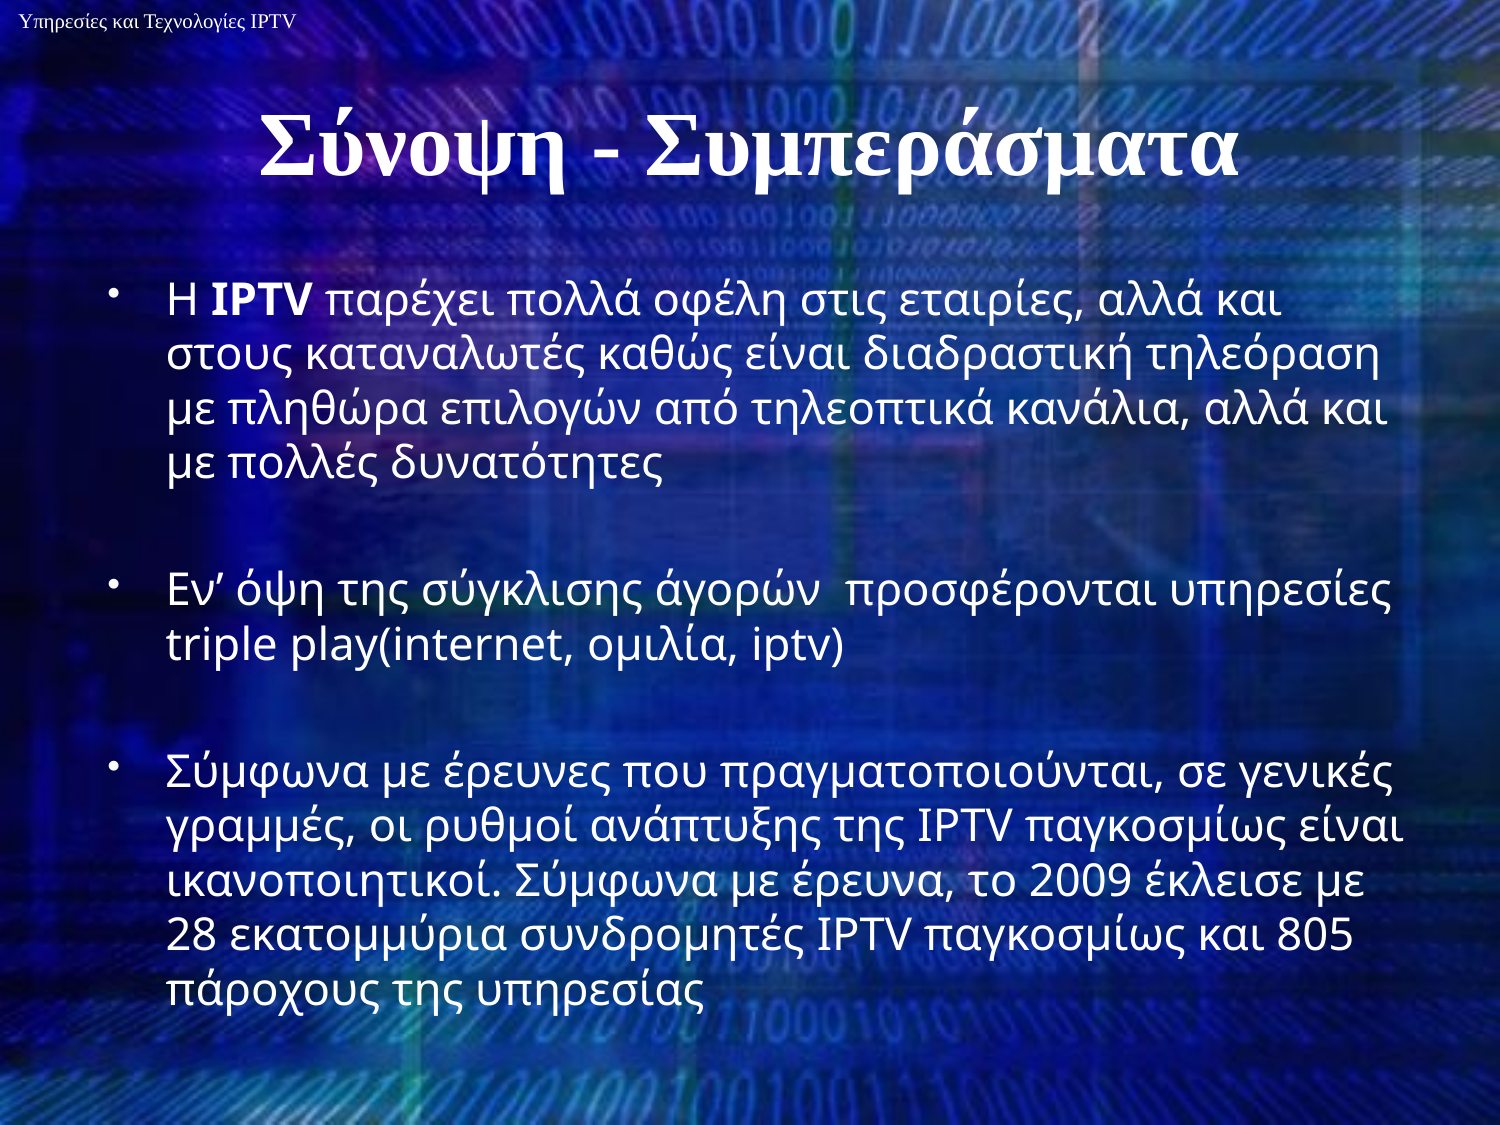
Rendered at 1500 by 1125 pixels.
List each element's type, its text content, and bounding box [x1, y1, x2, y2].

picture [0, 0, 1500, 1125]
text_box Υπηρεσίες και Τεχνολογίες IPTV [3, 0, 312, 41]
list Η IPTV παρέχει πολλά οφέλη στις εταιρίες, αλλά και στους καταναλωτές καθώς είναι διαδραστική τηλεόραση με πληθώρα επιλογών από τηλεοπτικά κανάλια, αλλά και με πολλές δυνατότητες Εν’ όψη της σύγκλισης άγορών προσφέρονται υπηρεσίες triple play(internet, ομιλία, iptv) Σύμφωνα με έρευνες που πραγματοποιούνται, σε γενικές γραμμές, οι ρυθμοί ανάπτυξης της IPTV παγκοσμίως είναι ικανοποιητικοί. Σύμφωνα με έρευνα, το 2009 έκλεισε με 28 εκατομμύρια συνδρομητές IPTV παγκοσμίως και 805 πάροχους της υπηρεσίας [75, 262, 1425, 1035]
title Σύνοψη - Συμπεράσματα [75, 45, 1425, 233]
